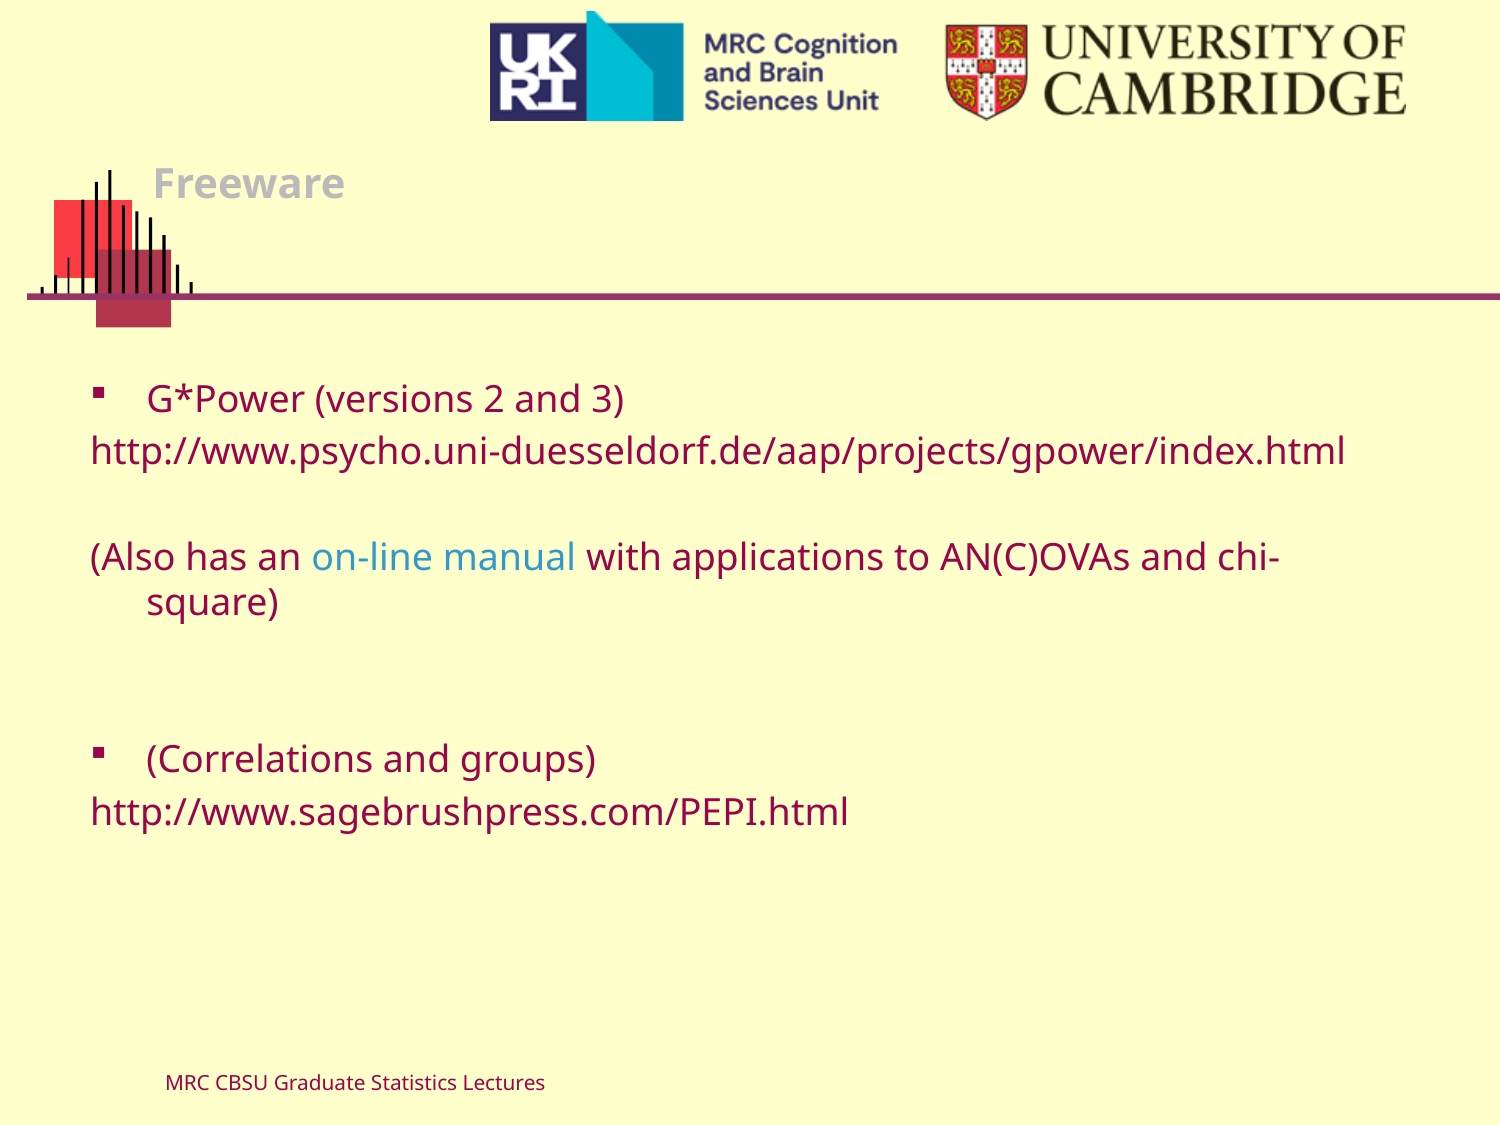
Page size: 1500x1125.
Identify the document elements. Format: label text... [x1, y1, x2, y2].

picture [490, 11, 1406, 121]
list G*Power (versions 2 and 3) http://www.psycho.uni-duesseldorf.de/aap/projects/gpower/index.html (Also has an on-line manual with applications to AN(C)OVAs and chi-square) (Correlations and groups) http://www.sagebrushpress.com/PEPI.html [75, 262, 1425, 1038]
title Freeware [137, 137, 988, 233]
footer MRC CBSU Graduate Statistics Lectures [149, 1062, 988, 1101]
